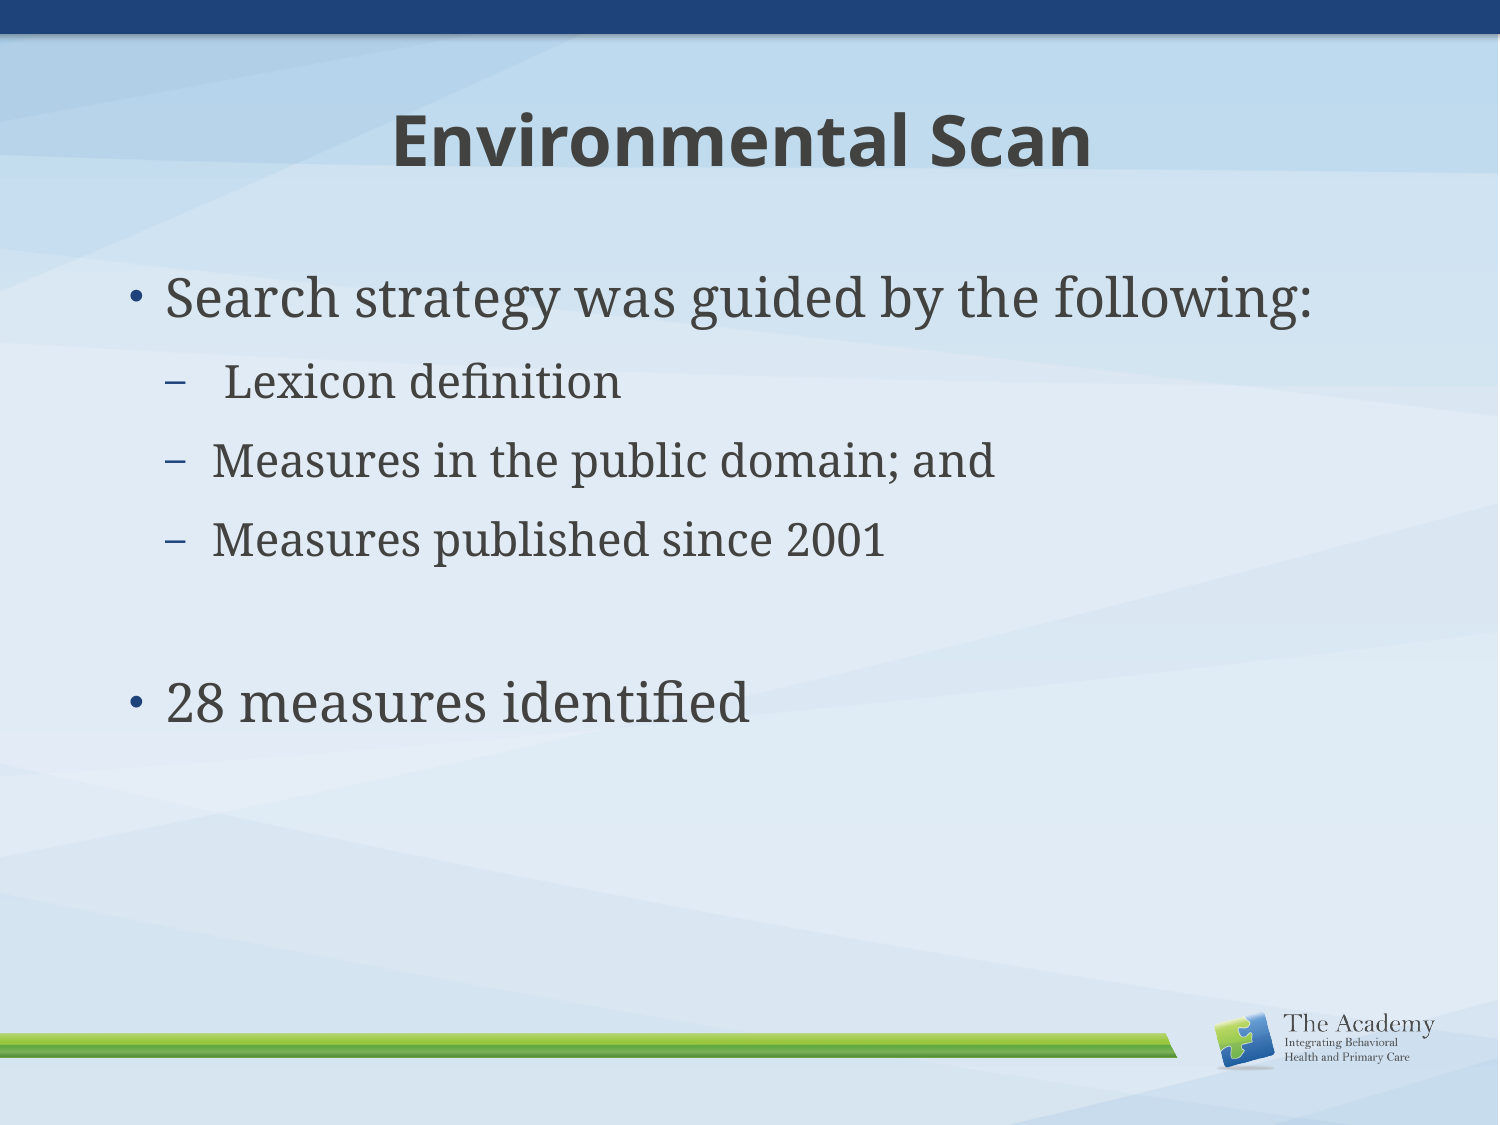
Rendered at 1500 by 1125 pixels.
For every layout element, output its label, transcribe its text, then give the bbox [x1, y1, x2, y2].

title Environmental Scan [75, 87, 1425, 262]
list Search strategy was guided by the following: Lexicon definition Measures in the public domain; and Measures published since 2001 28 measures identified [75, 262, 1425, 1005]
picture [0, 34, 1498, 1125]
